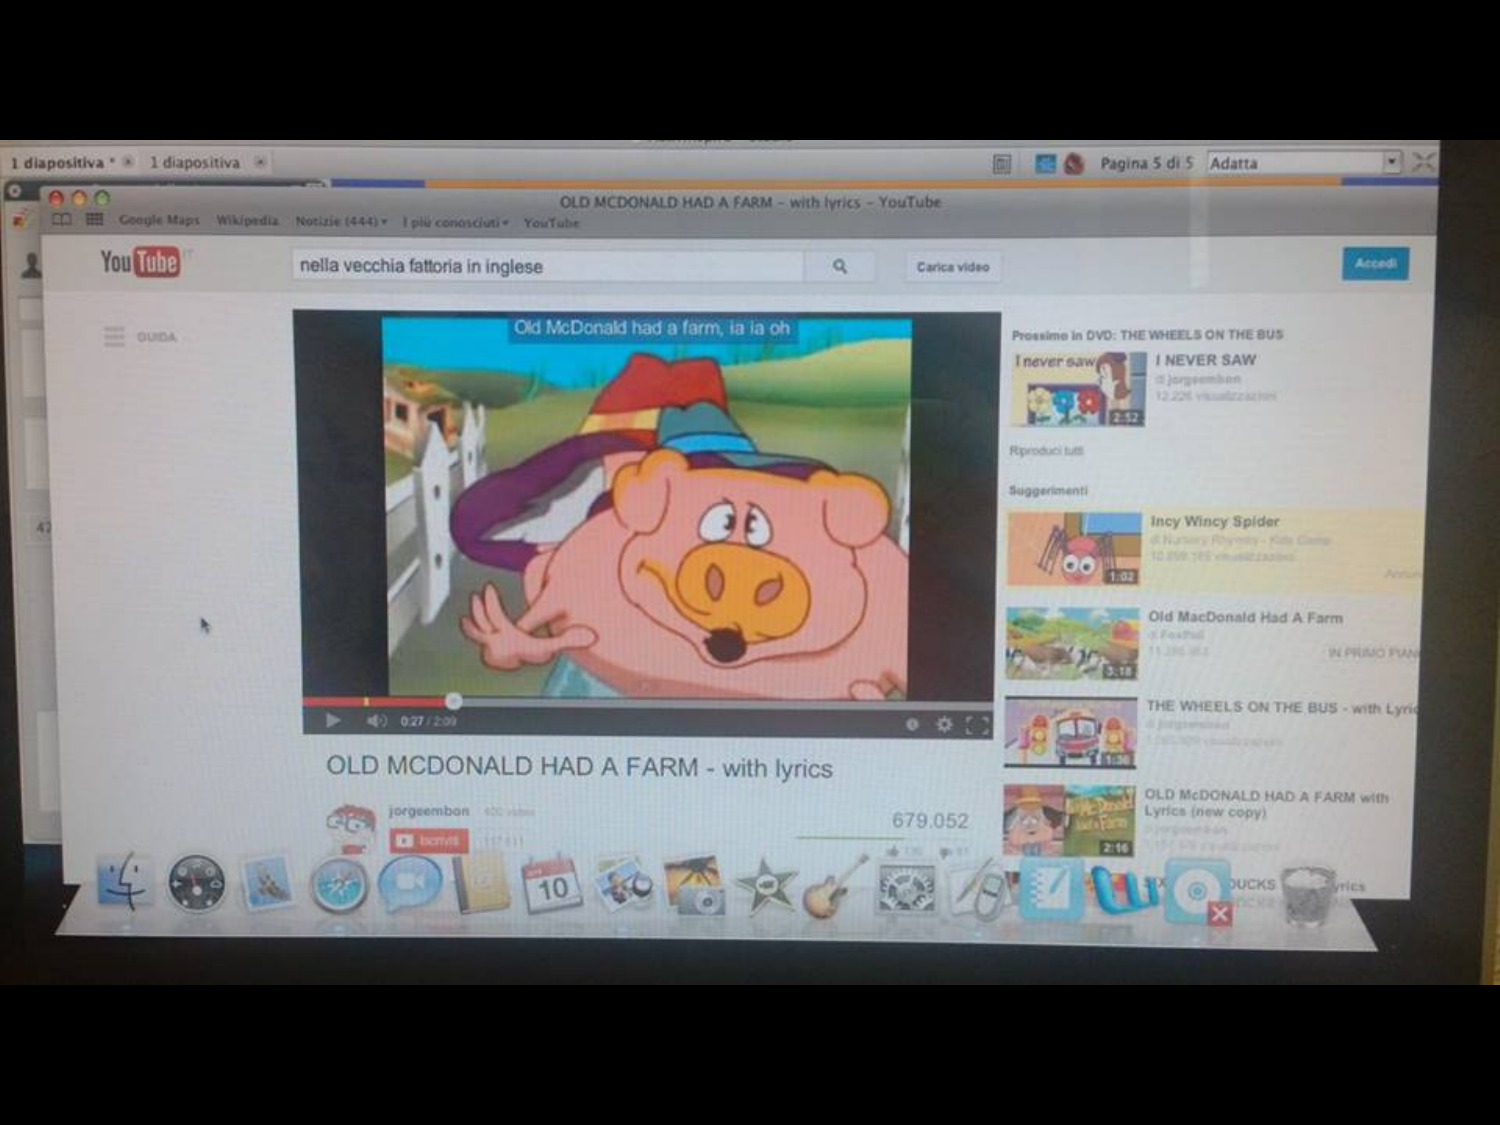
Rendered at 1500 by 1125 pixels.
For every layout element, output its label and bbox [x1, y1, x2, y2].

picture [0, 140, 1500, 985]
